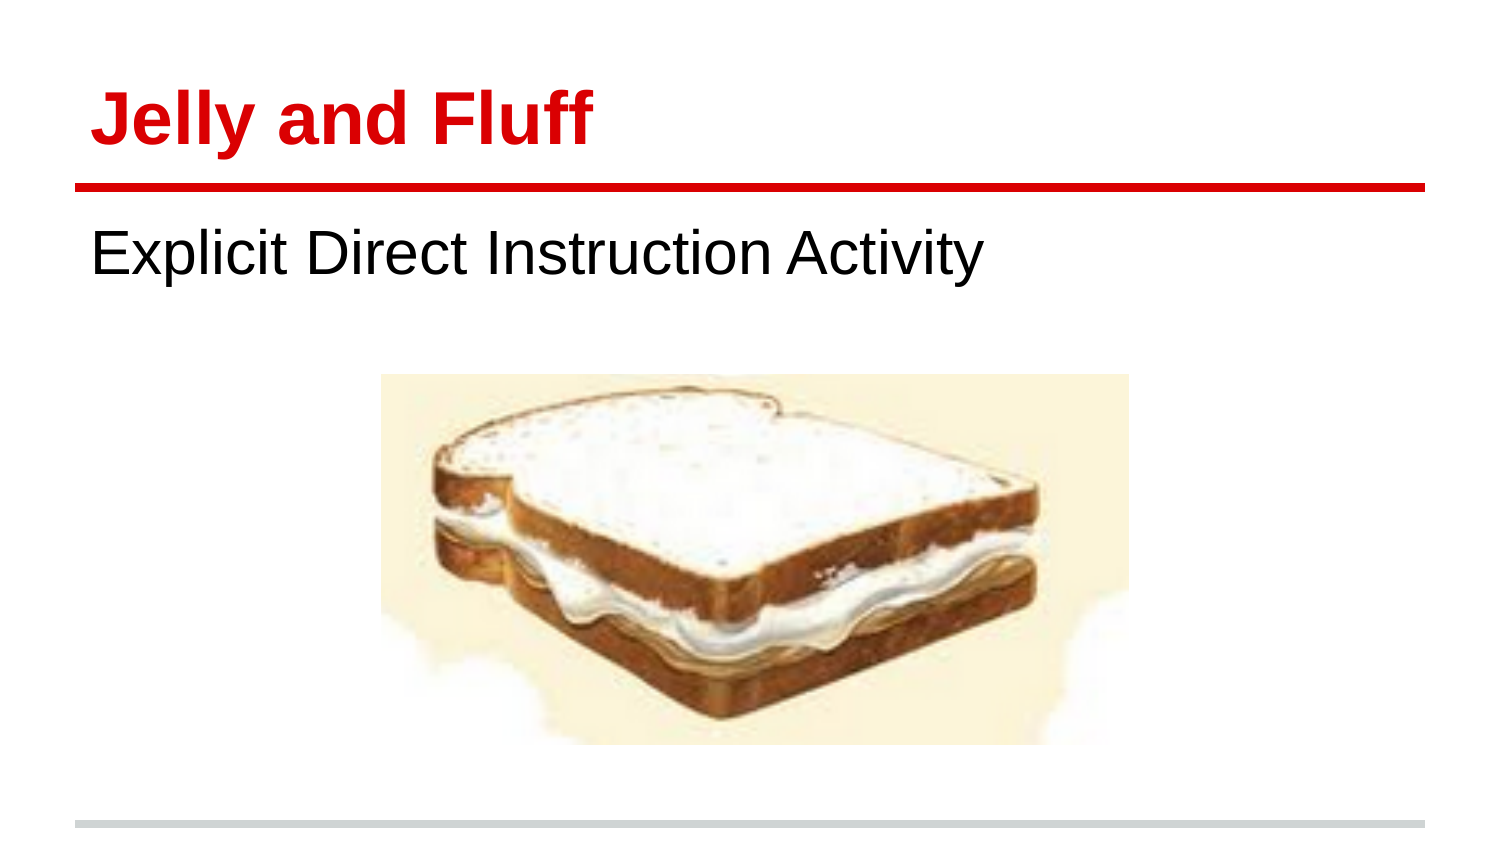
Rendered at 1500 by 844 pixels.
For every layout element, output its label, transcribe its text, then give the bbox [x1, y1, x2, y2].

picture [381, 373, 1130, 745]
list Explicit Direct Instruction Activity [75, 196, 1425, 808]
title Jelly and Fluff [75, 33, 1425, 175]
